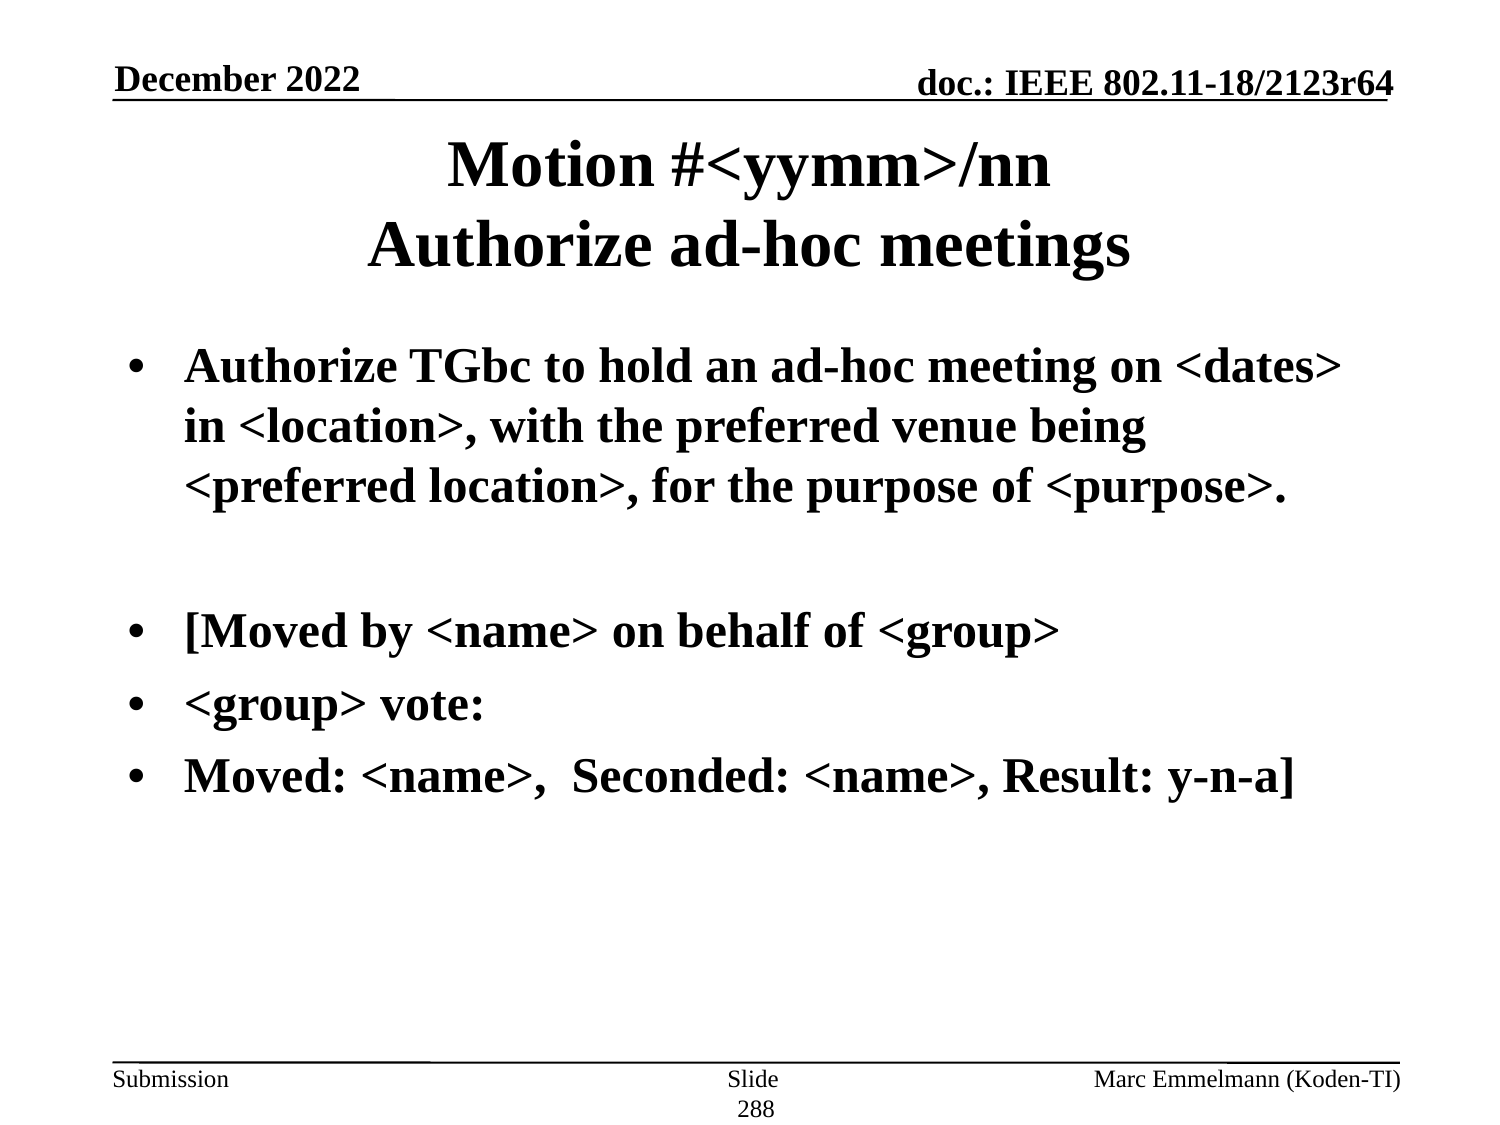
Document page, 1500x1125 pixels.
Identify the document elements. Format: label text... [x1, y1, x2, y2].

slide_number Slide 288 [712, 1061, 800, 1123]
list • Authorize TGbc to hold an ad-hoc meeting on <dates> in <location>, with the preferred venue being <preferred location>, for the purpose of <purpose>. • [Moved by <name> on behalf of <group> • <group> vote: • Moved: <name>, Seconded: <name>, Result: y-n-a] [112, 324, 1388, 1000]
footer Marc Emmelmann (Koden-TI) [878, 1061, 1402, 1093]
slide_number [114, 54, 423, 100]
title Motion #<yymm>/nn Authorize ad-hoc meetings [112, 112, 1388, 288]
